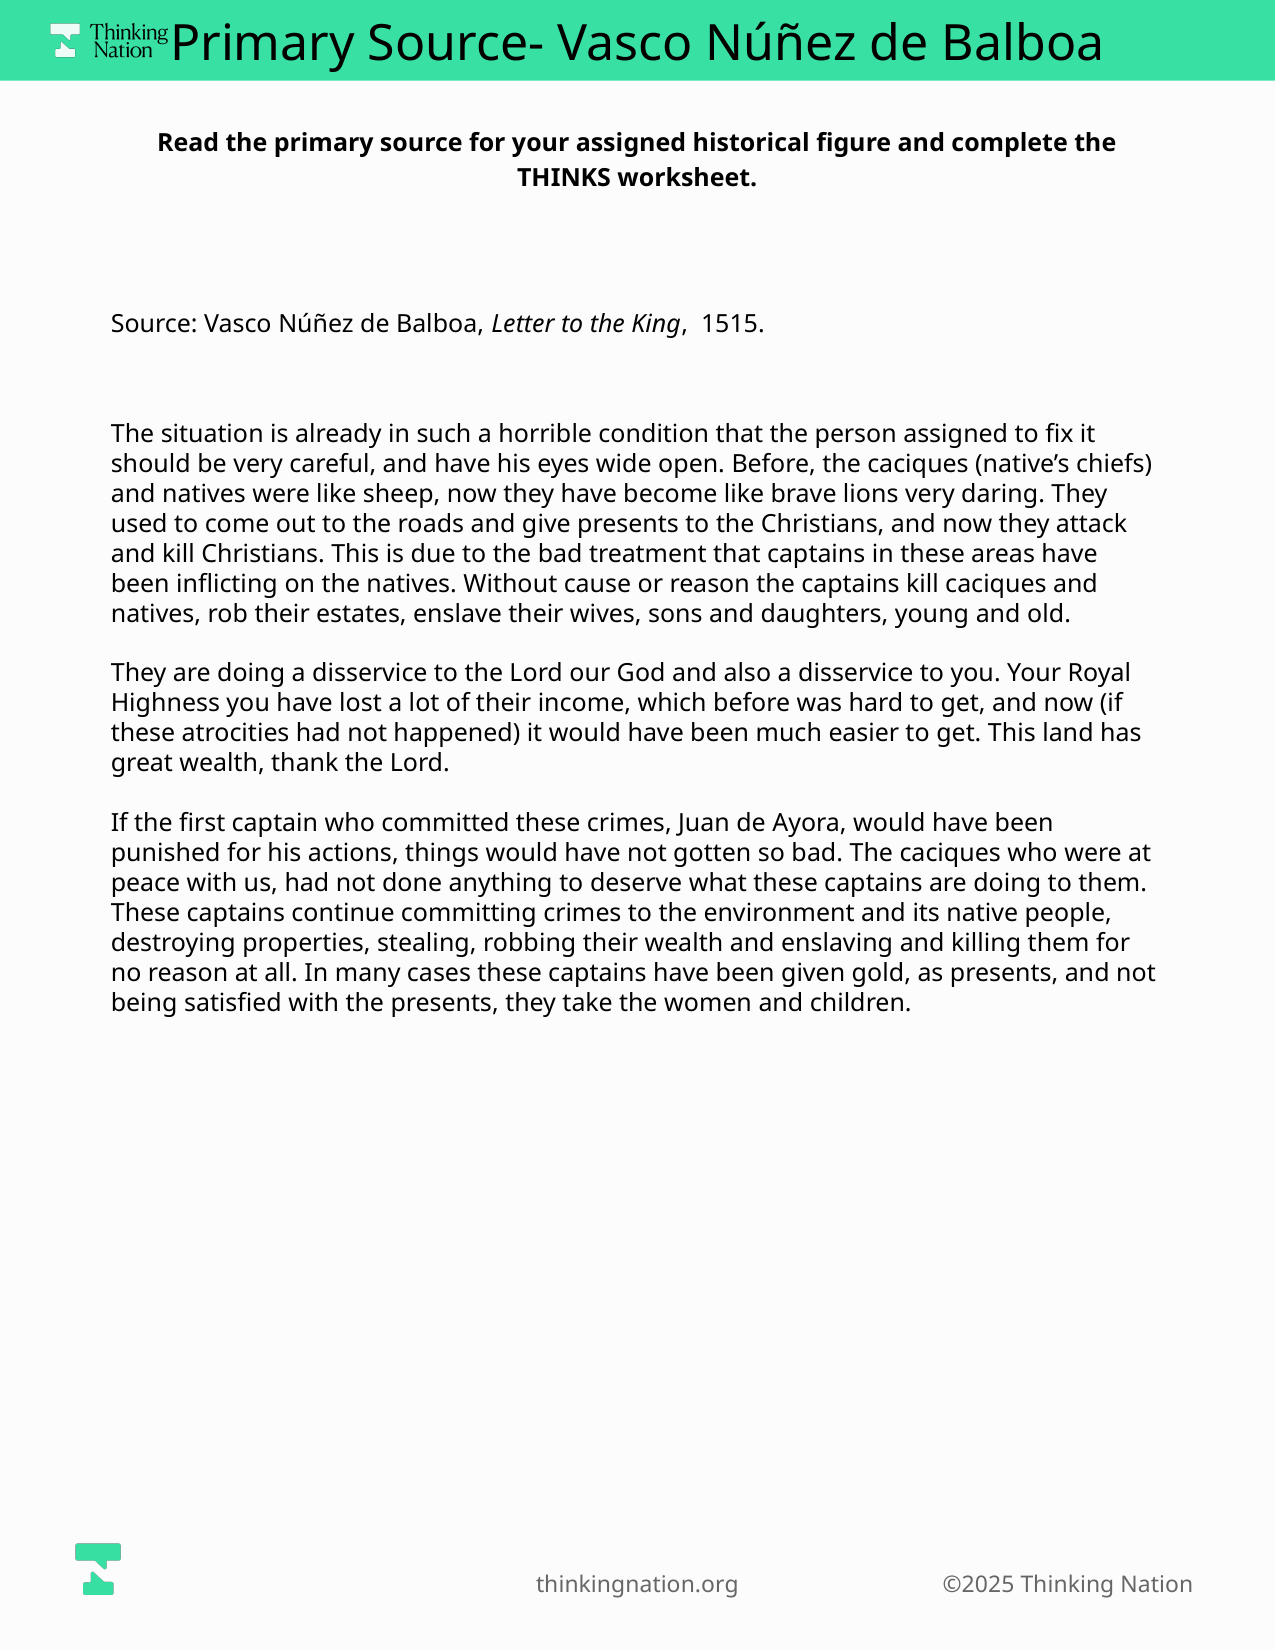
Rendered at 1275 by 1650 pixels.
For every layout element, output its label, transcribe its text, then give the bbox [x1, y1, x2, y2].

text_box ©2025 Thinking Nation [907, 1553, 1210, 1605]
text_box Read the primary source for your assigned historical figure and complete the THINKS worksheet. [97, 107, 1178, 292]
text_box Primary Source- Vasco Núñez de Balboa [0, 0, 1275, 81]
text_box thinkingnation.org [486, 1553, 789, 1605]
text_box Source: Vasco Núñez de Balboa, Letter to the King, 1515. The situation is already in such a horrible condition that the person assigned to fix it should be very careful, and have his eyes wide open. Before, the caciques (native’s chiefs) and natives were like sheep, now they have become like brave lions very daring. They used to come out to the roads and give presents to the Christians, and now they attack and kill Christians. This is due to the bad treatment that captains in these areas have been inflicting on the natives. Without cause or reason the captains kill caciques and natives, rob their estates, enslave their wives, sons and daughters, young and old. They are doing a disservice to the Lord our God and also a disservice to you. Your Royal Highness you have lost a lot of their income, which before was hard to get, and now (if these atrocities had not happened) it would have been much easier to get. This land has great wealth, thank the Lord. If the first captain who committed these crimes, Juan de Ayora, would have been punished for his actions, things would have not gotten so bad. The caciques who were at peace with us, had not done anything to deserve what these captains are doing to them. These captains continue committing crimes to the environment and its native people, destroying properties, stealing, robbing their wealth and enslaving and killing them for no reason at all. In many cases these captains have been given gold, as presents, and not being satisfied with the presents, they take the women and children. [95, 292, 1179, 1109]
picture [36, 12, 172, 69]
picture [62, 1533, 134, 1605]
